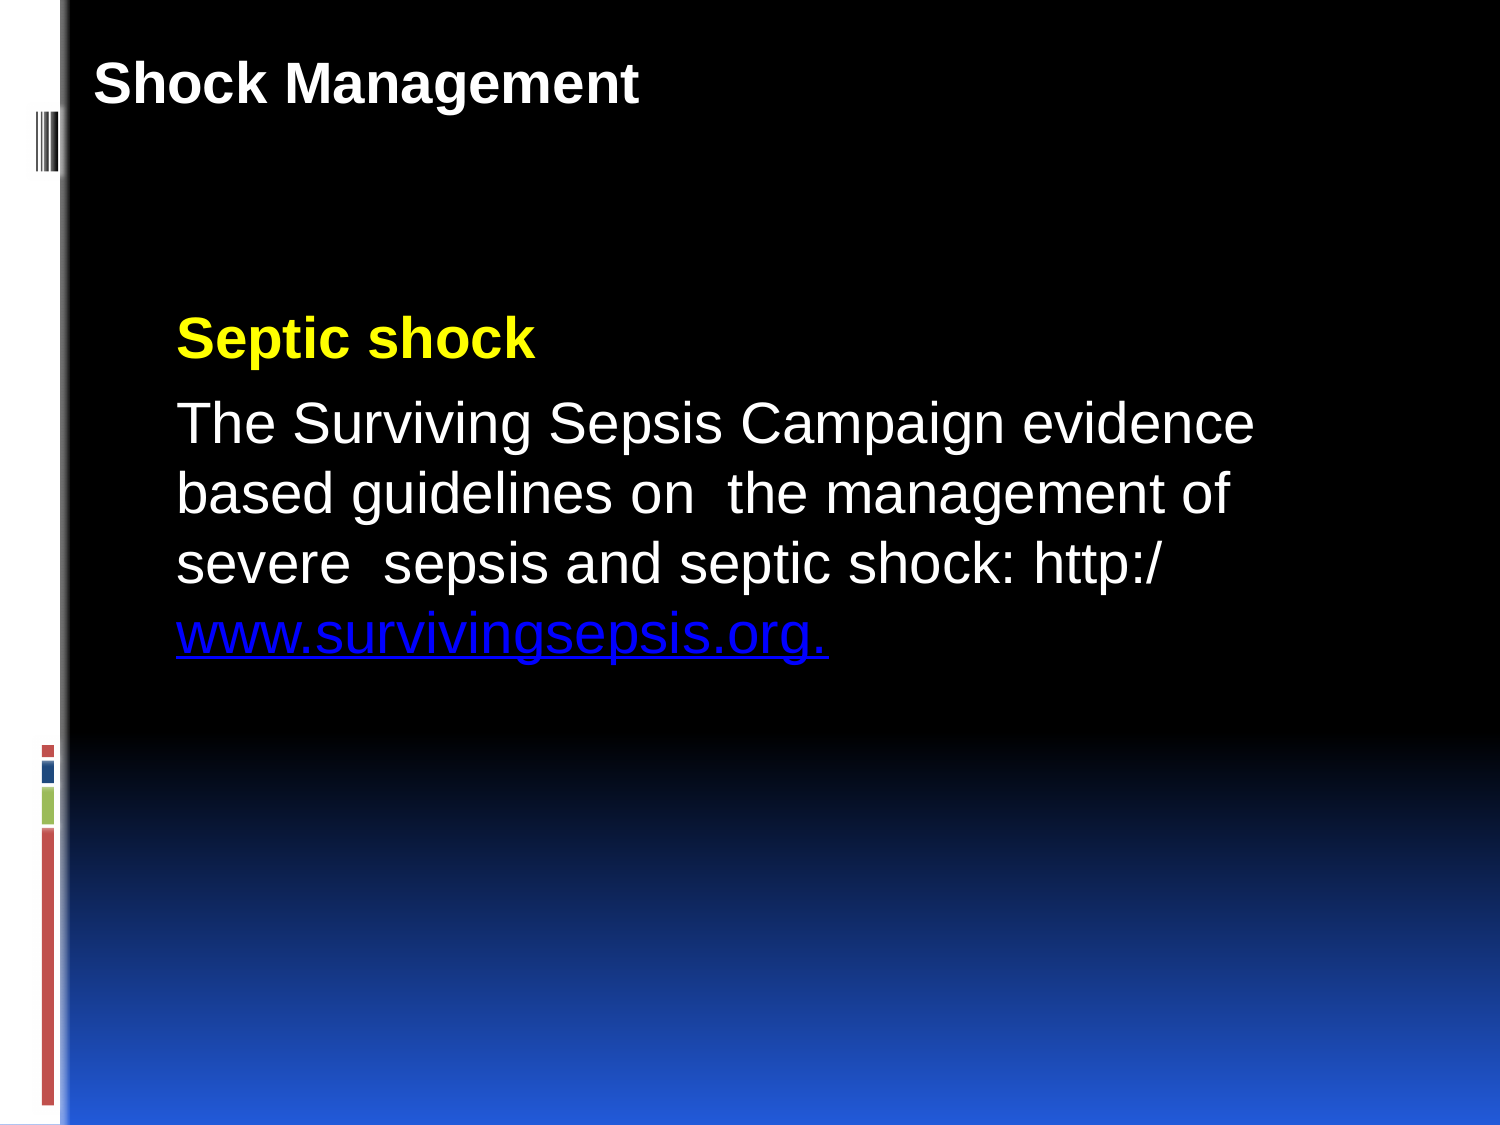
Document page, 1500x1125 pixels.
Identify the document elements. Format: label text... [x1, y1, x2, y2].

list Septic shock The Surviving Sepsis Campaign evidence­ based guidelines on the management of severe sepsis and septic shock: http:/ www.survivingsepsis.org. [149, 292, 1426, 1043]
text_box Shock Management [78, 37, 656, 123]
